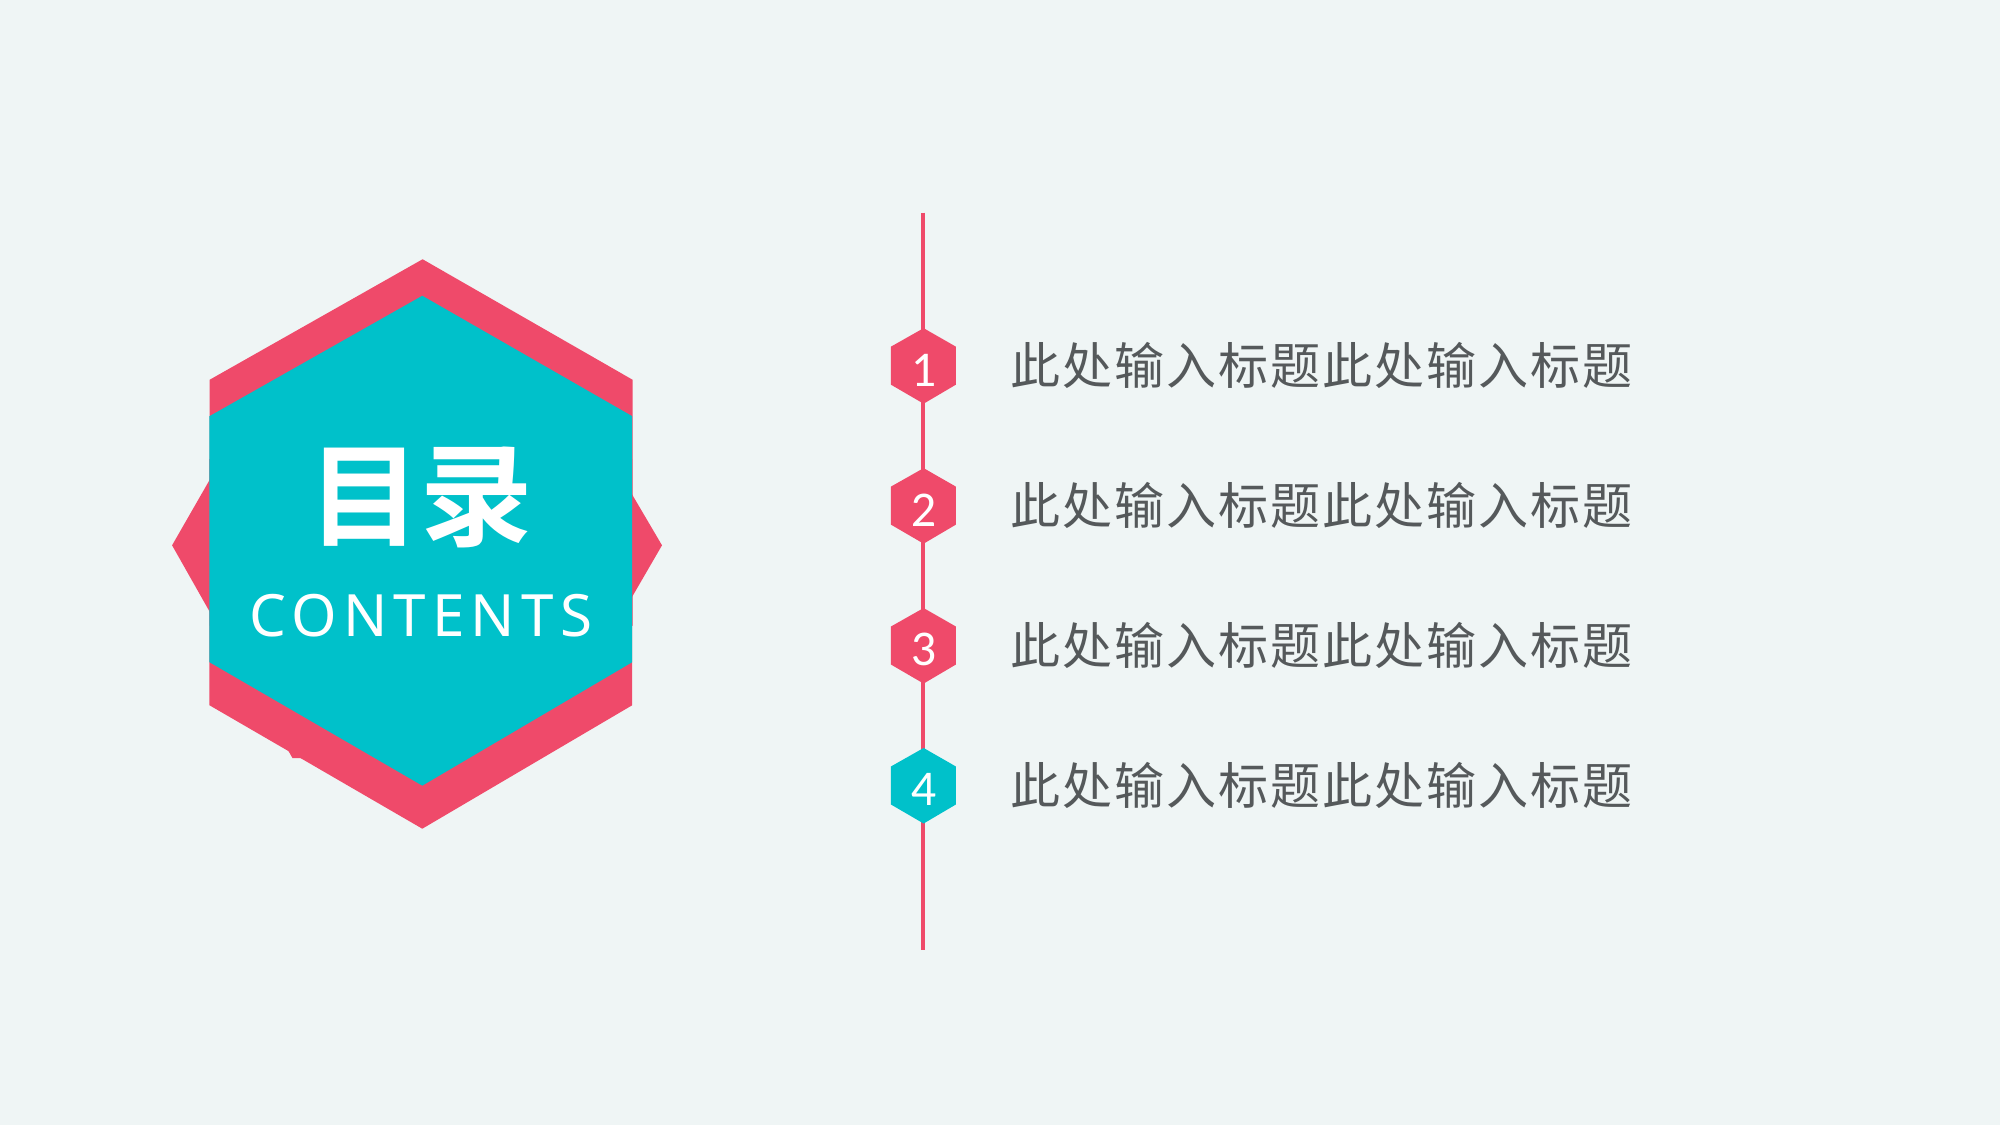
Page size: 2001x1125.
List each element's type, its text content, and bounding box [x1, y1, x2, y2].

text_box 3 [890, 608, 923, 684]
text_box 目录 [275, 428, 566, 548]
text_box [209, 259, 633, 416]
text_box 1 [924, 328, 956, 404]
text_box 此处输入标题此处输入标题 [980, 460, 1745, 549]
text_box 3 [924, 608, 956, 684]
text_box CONTENTS [275, 548, 566, 678]
text_box 2 [924, 468, 956, 544]
text_box 此处输入标题此处输入标题 [980, 320, 1745, 409]
text_box [209, 295, 633, 786]
text_box 2 [890, 468, 923, 544]
text_box [633, 495, 663, 596]
text_box [172, 480, 209, 611]
text_box 4 [890, 748, 923, 824]
text_box 此处输入标题此处输入标题 [980, 600, 1745, 689]
text_box 4 [924, 748, 956, 824]
text_box [209, 663, 633, 829]
text_box [289, 752, 300, 759]
text_box 1 [890, 328, 923, 404]
text_box 此处输入标题此处输入标题 [980, 740, 1745, 829]
